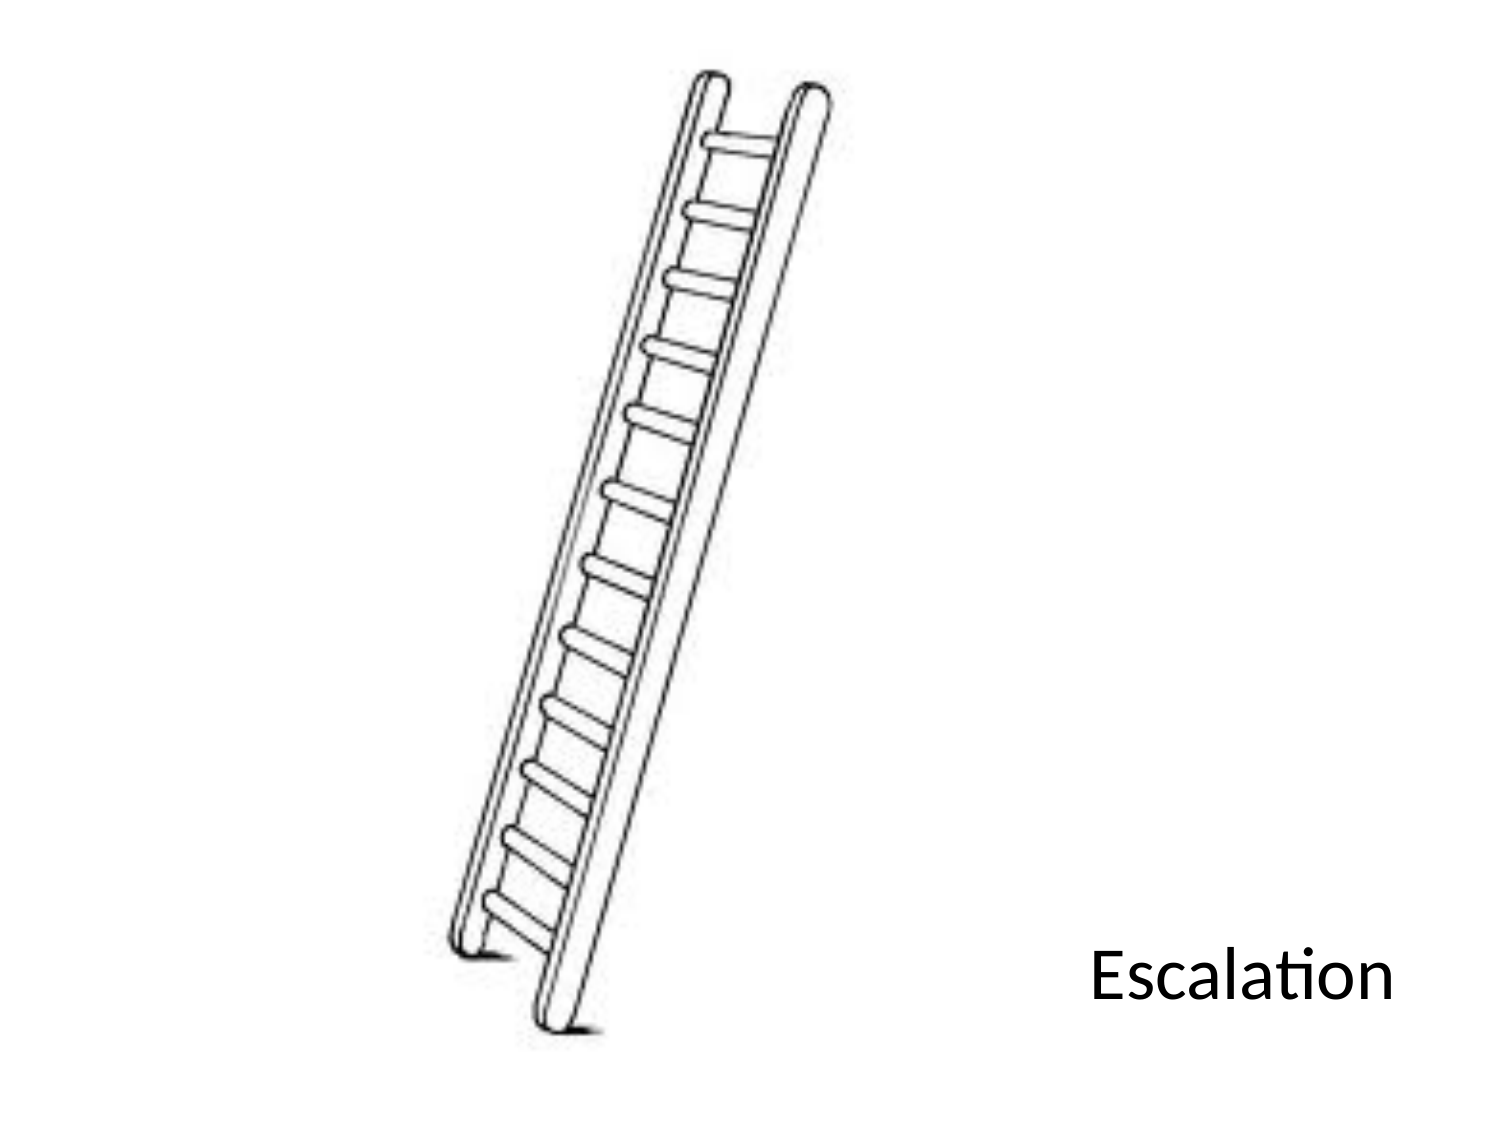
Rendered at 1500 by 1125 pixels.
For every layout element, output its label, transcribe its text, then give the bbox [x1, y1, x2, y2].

text_box Escalation [1075, 917, 1412, 1022]
picture [302, 40, 1027, 1063]
